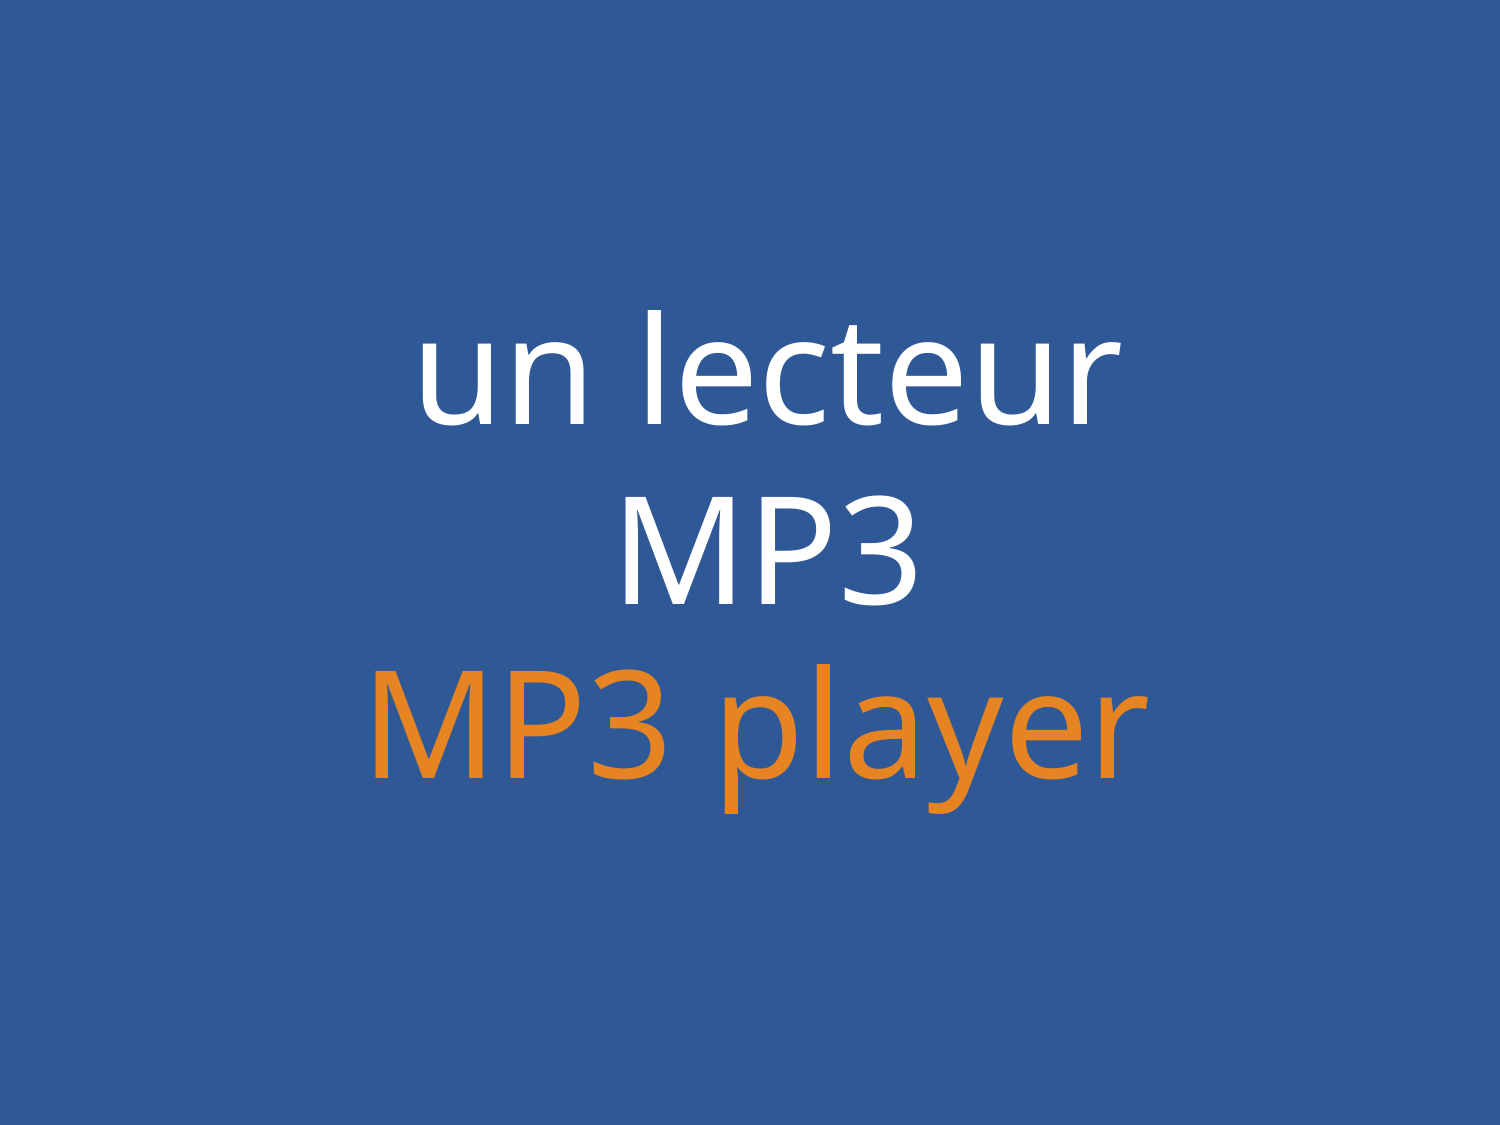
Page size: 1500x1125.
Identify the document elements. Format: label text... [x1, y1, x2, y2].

text_box MP3 player [301, 621, 1211, 817]
text_box un lecteur MP3 [301, 267, 1235, 642]
